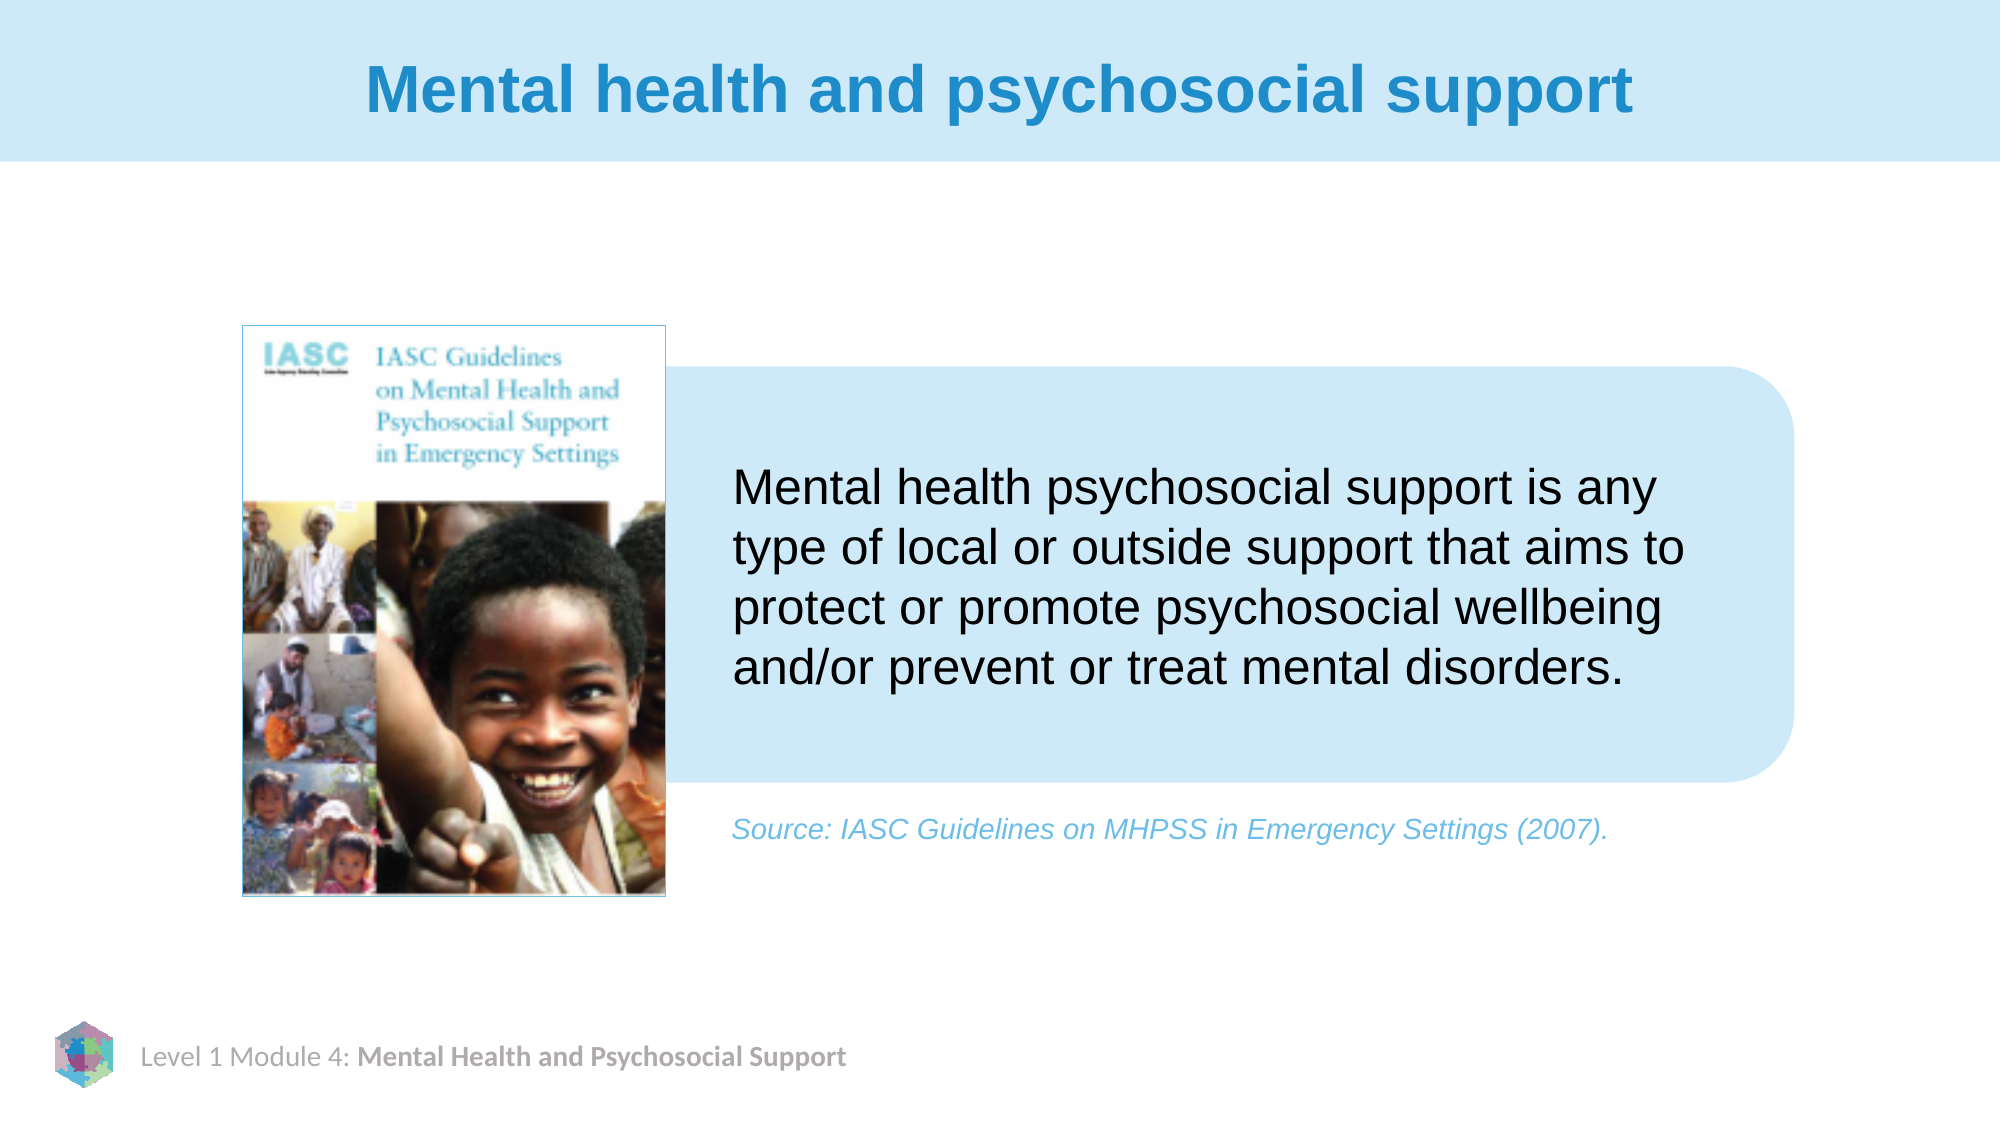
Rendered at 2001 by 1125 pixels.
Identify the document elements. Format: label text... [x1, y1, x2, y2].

picture [55, 1021, 113, 1088]
title Mental health and psychosocial support [137, 19, 1863, 163]
text_box Mental health psychosocial support is any type of local or outside support that aims to protect or promote psychosocial wellbeing and/or prevent or treat mental disorders. [666, 365, 1796, 784]
text_box Source: IASC Guidelines on MHPSS in Emergency Settings (2007). [716, 802, 1797, 853]
picture [242, 325, 666, 897]
